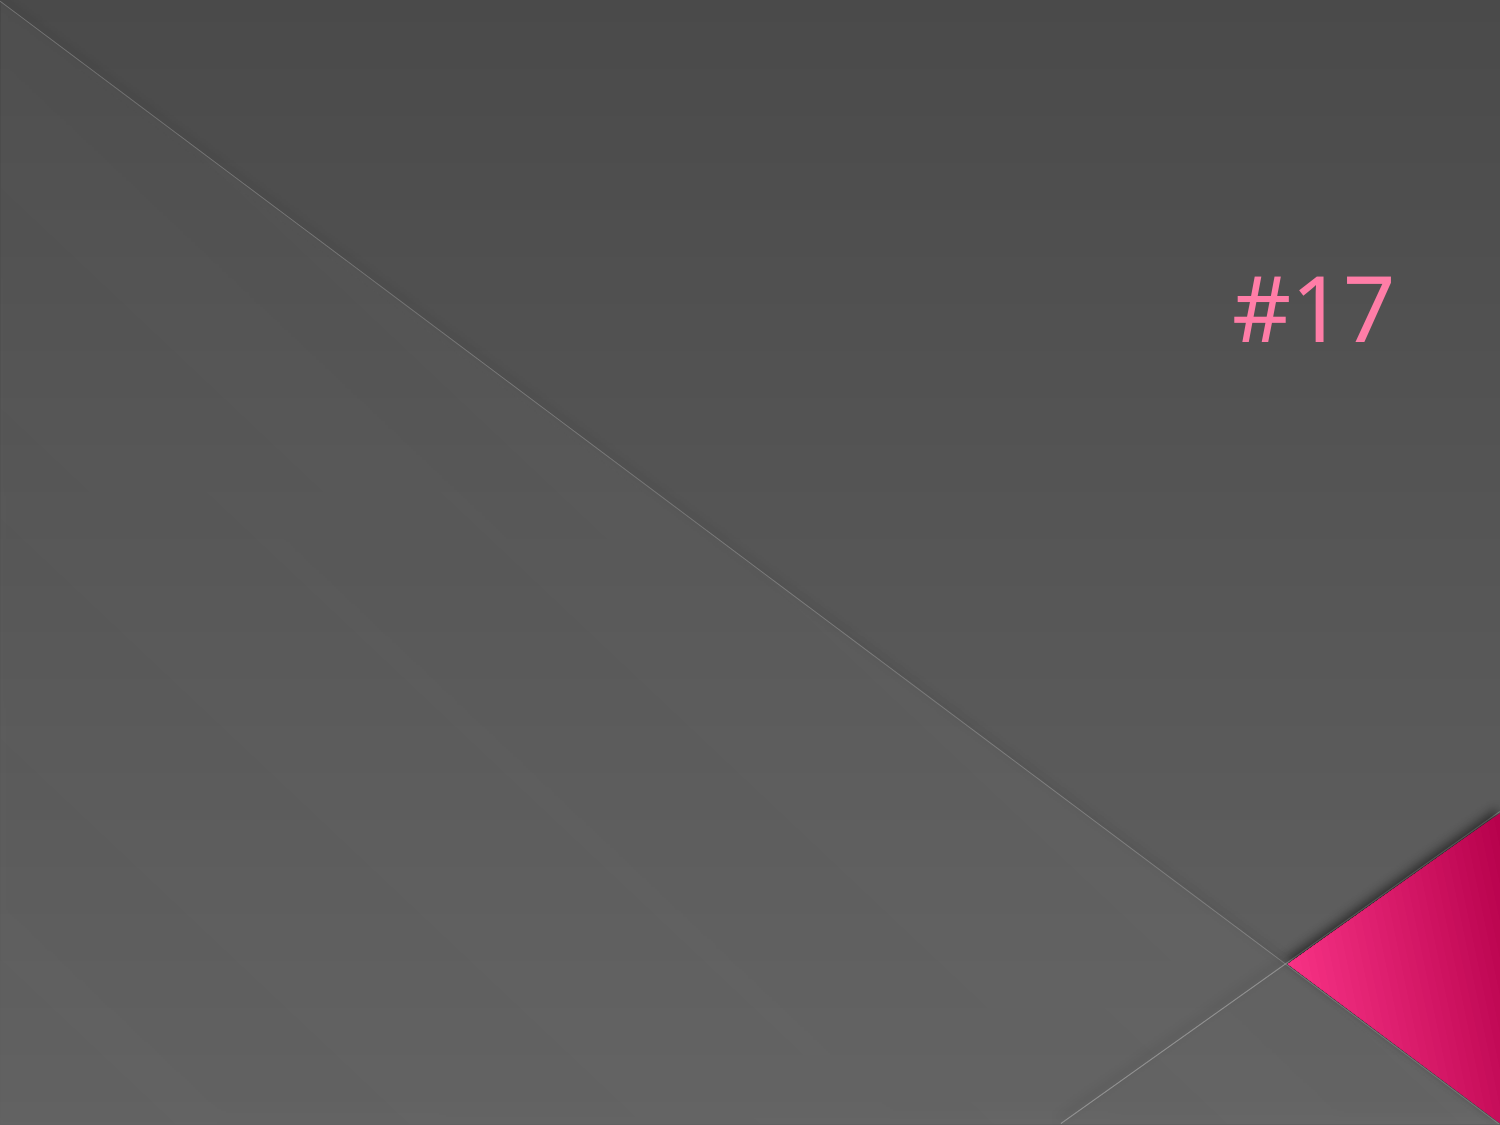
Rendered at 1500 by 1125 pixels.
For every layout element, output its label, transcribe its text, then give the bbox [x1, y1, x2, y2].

title #17 [88, 127, 1412, 369]
